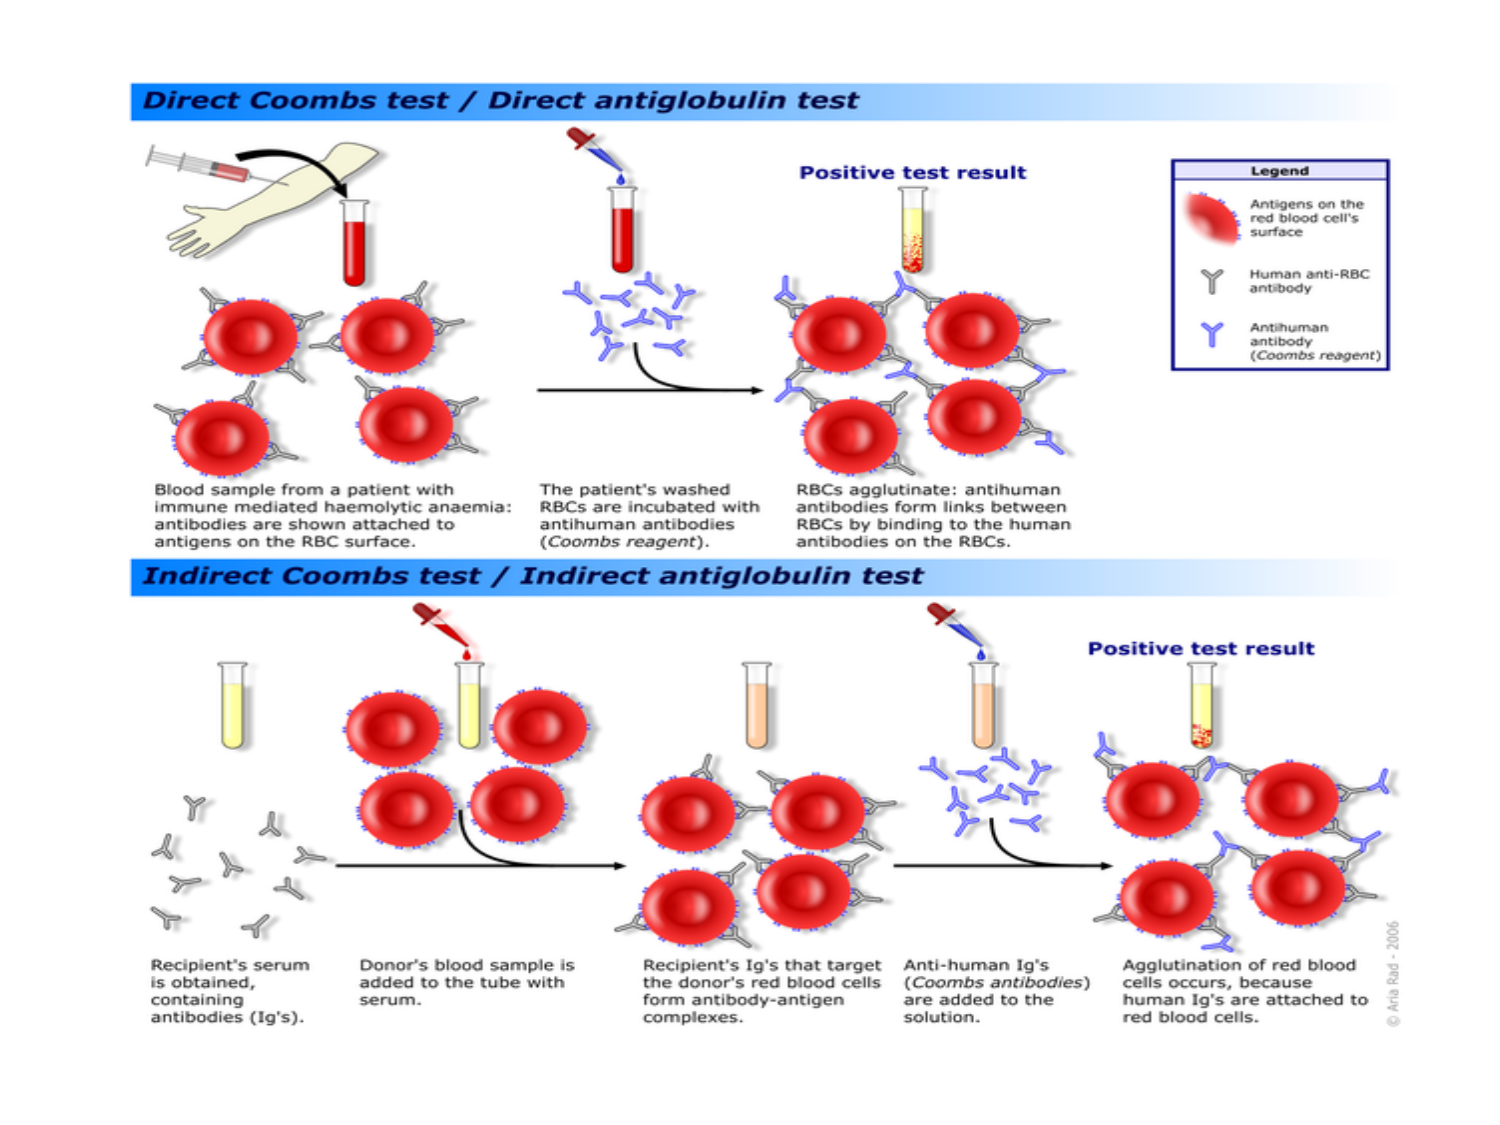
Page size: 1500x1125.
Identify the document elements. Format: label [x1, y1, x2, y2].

picture [128, 81, 1408, 1032]
